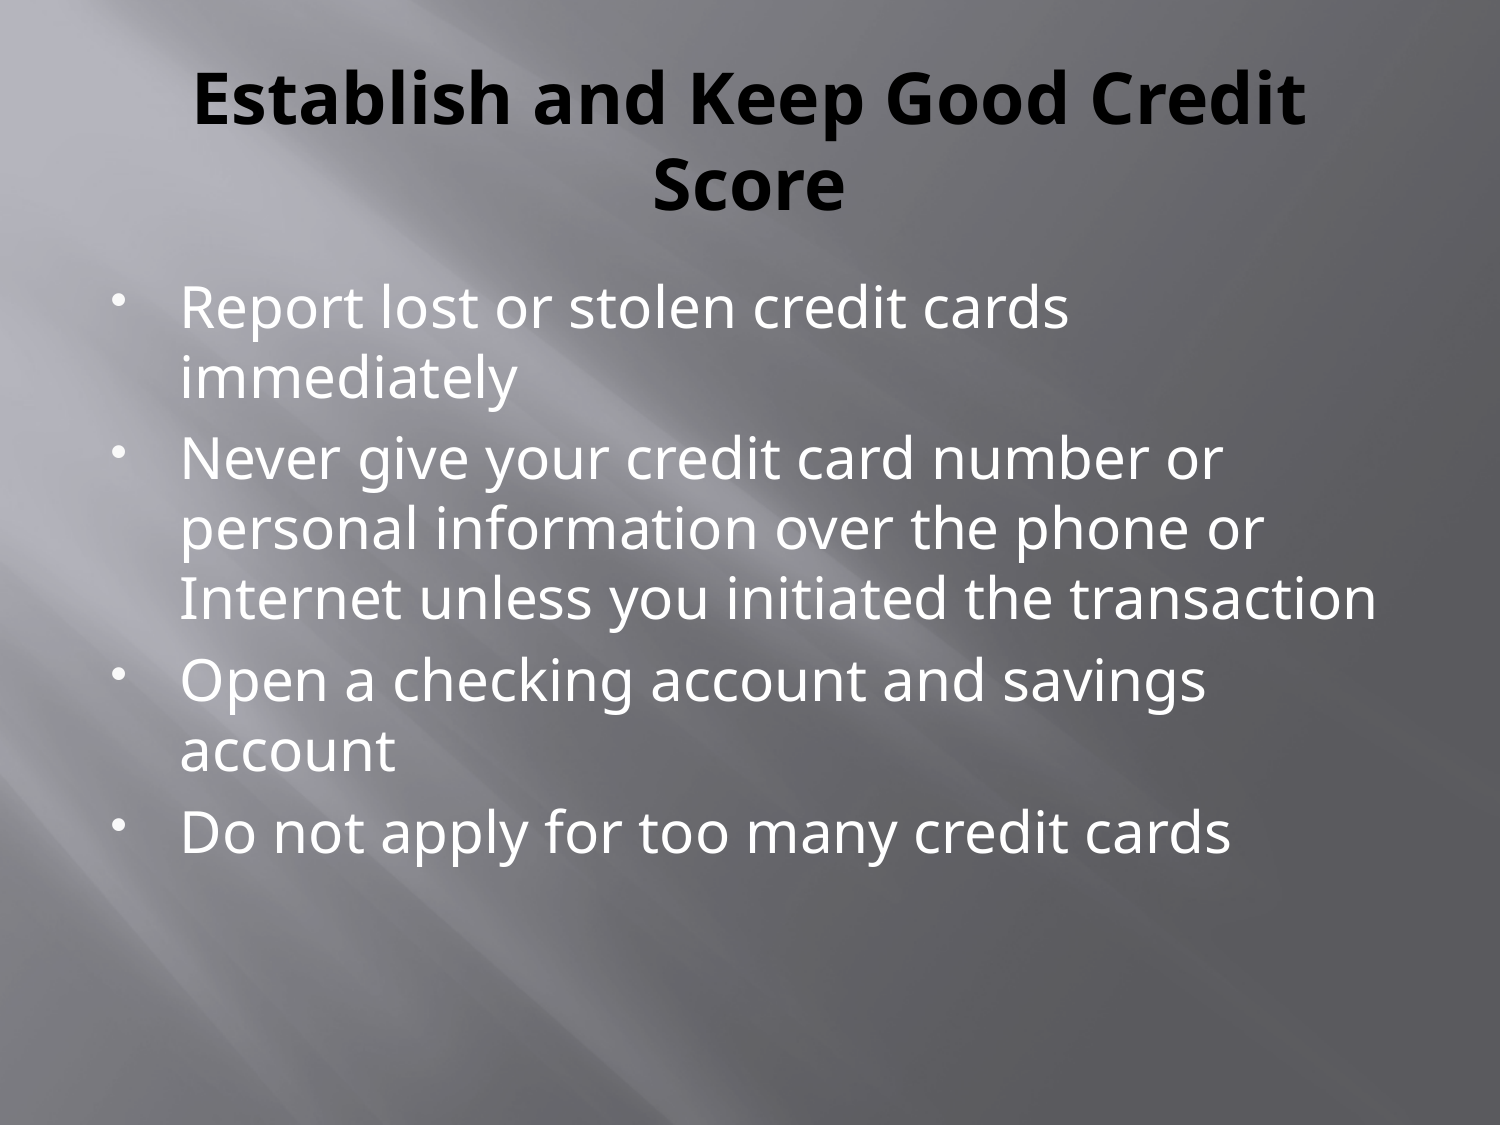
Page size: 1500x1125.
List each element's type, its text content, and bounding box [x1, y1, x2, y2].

list Report lost or stolen credit cards immediately Never give your credit card number or personal information over the phone or Internet unless you initiated the transaction Open a checking account and savings account Do not apply for too many credit cards [75, 262, 1425, 1035]
title Establish and Keep Good Credit Score [75, 45, 1425, 233]
